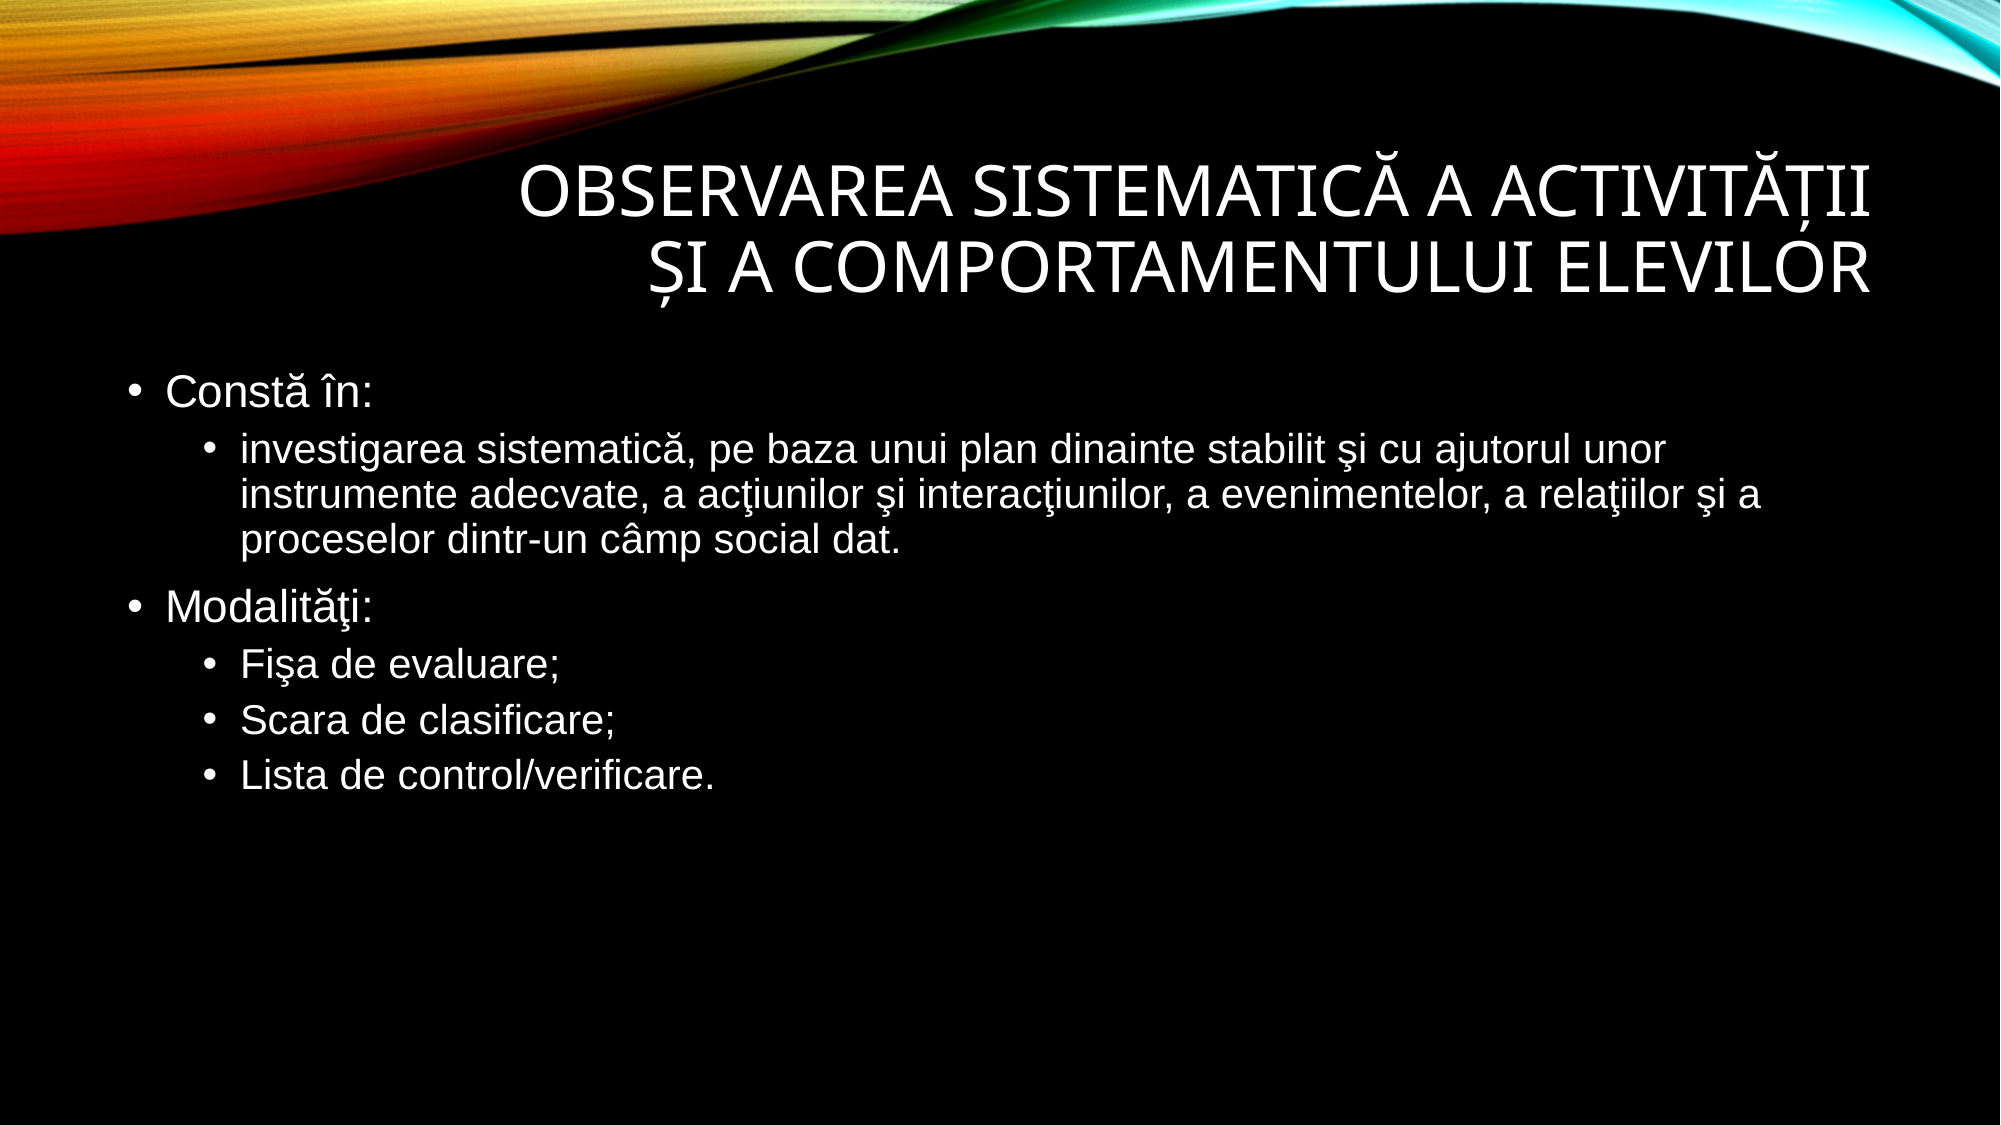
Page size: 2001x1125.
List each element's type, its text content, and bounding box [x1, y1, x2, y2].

picture [0, 0, 2000, 237]
title Observarea sistematică a activităţii şi a comportamentului elevilor [474, 125, 1888, 338]
list Constă în: investigarea sistematică, pe baza unui plan dinainte stabilit şi cu ajutorul unor instrumente adecvate, a acţiunilor şi interacţiunilor, a evenimentelor, a relaţiilor şi a proceselor dintr-un câmp social dat. Modalităţi: Fişa de evaluare; Scara de clasificare; Lista de control/verificare. [112, 360, 1888, 1021]
